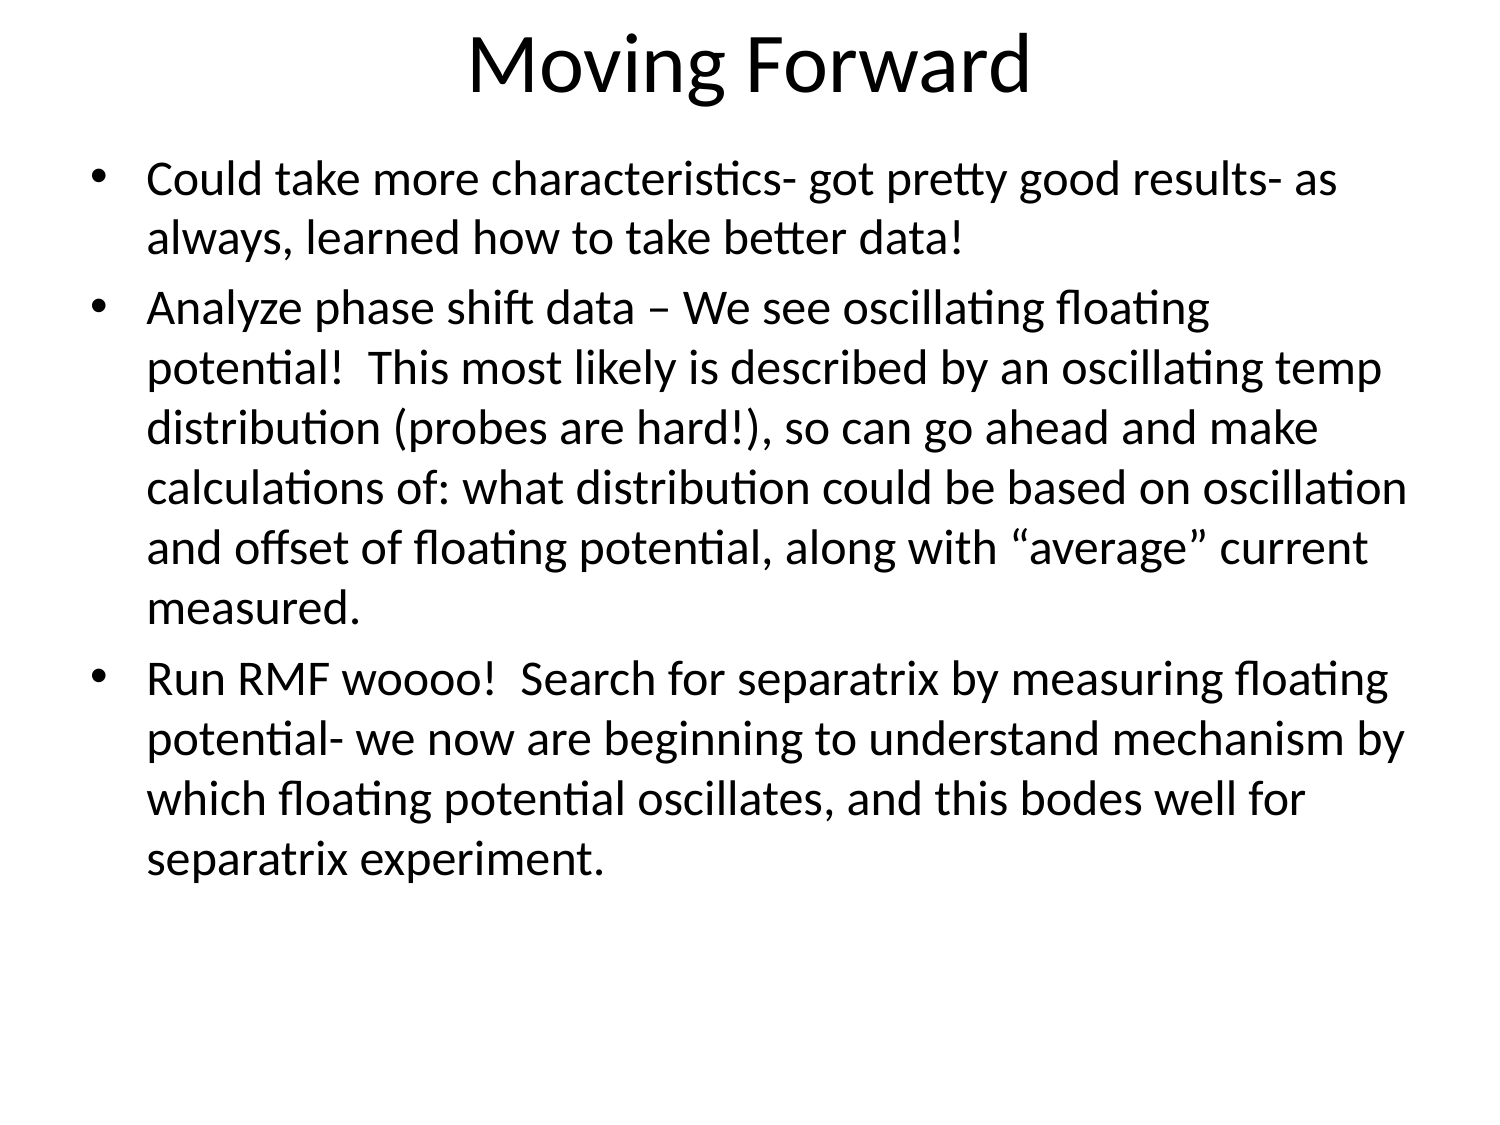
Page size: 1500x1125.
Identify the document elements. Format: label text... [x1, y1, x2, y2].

list Could take more characteristics- got pretty good results- as always, learned how to take better data! Analyze phase shift data – We see oscillating floating potential! This most likely is described by an oscillating temp distribution (probes are hard!), so can go ahead and make calculations of: what distribution could be based on oscillation and offset of floating potential, along with “average” current measured. Run RMF woooo! Search for separatrix by measuring floating potential- we now are beginning to understand mechanism by which floating potential oscillates, and this bodes well for separatrix experiment. [75, 137, 1425, 1005]
title Moving Forward [75, 0, 1425, 118]
